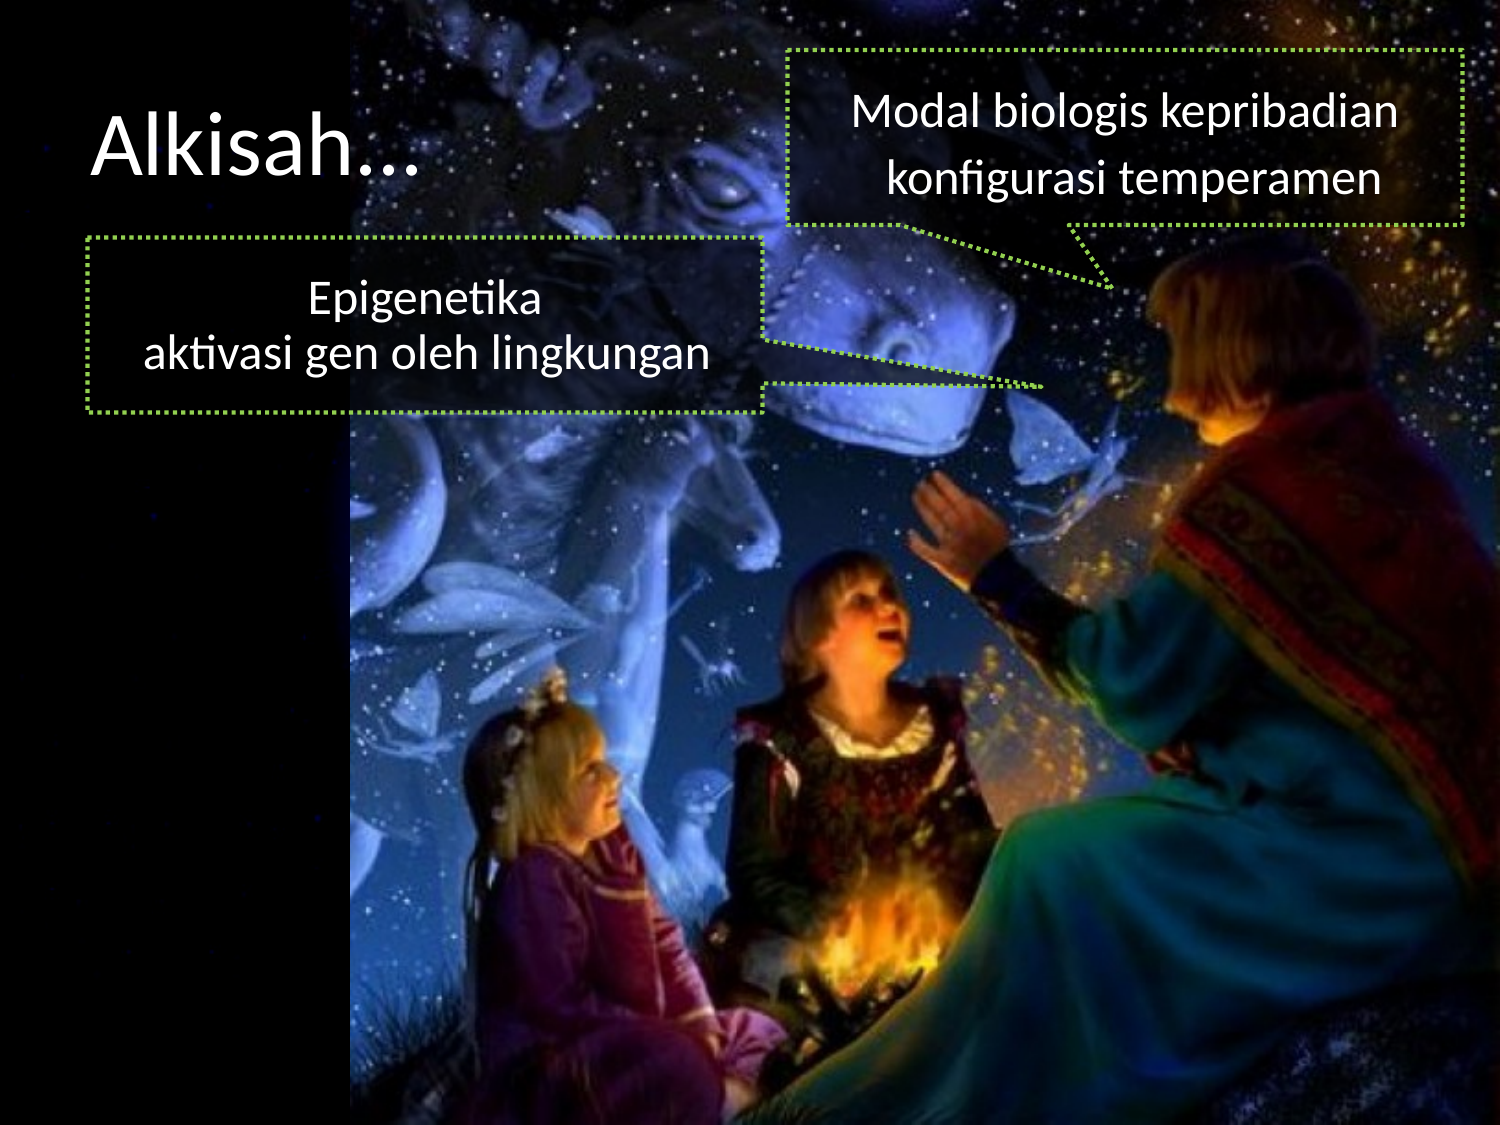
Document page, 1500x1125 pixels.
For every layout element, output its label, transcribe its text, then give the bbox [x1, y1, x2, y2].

text_box aktivasi gen oleh lingkungan [128, 312, 343, 388]
title Alkisah... [75, 45, 343, 233]
text_box Epigenetika [85, 235, 343, 415]
picture [0, 0, 1500, 1125]
